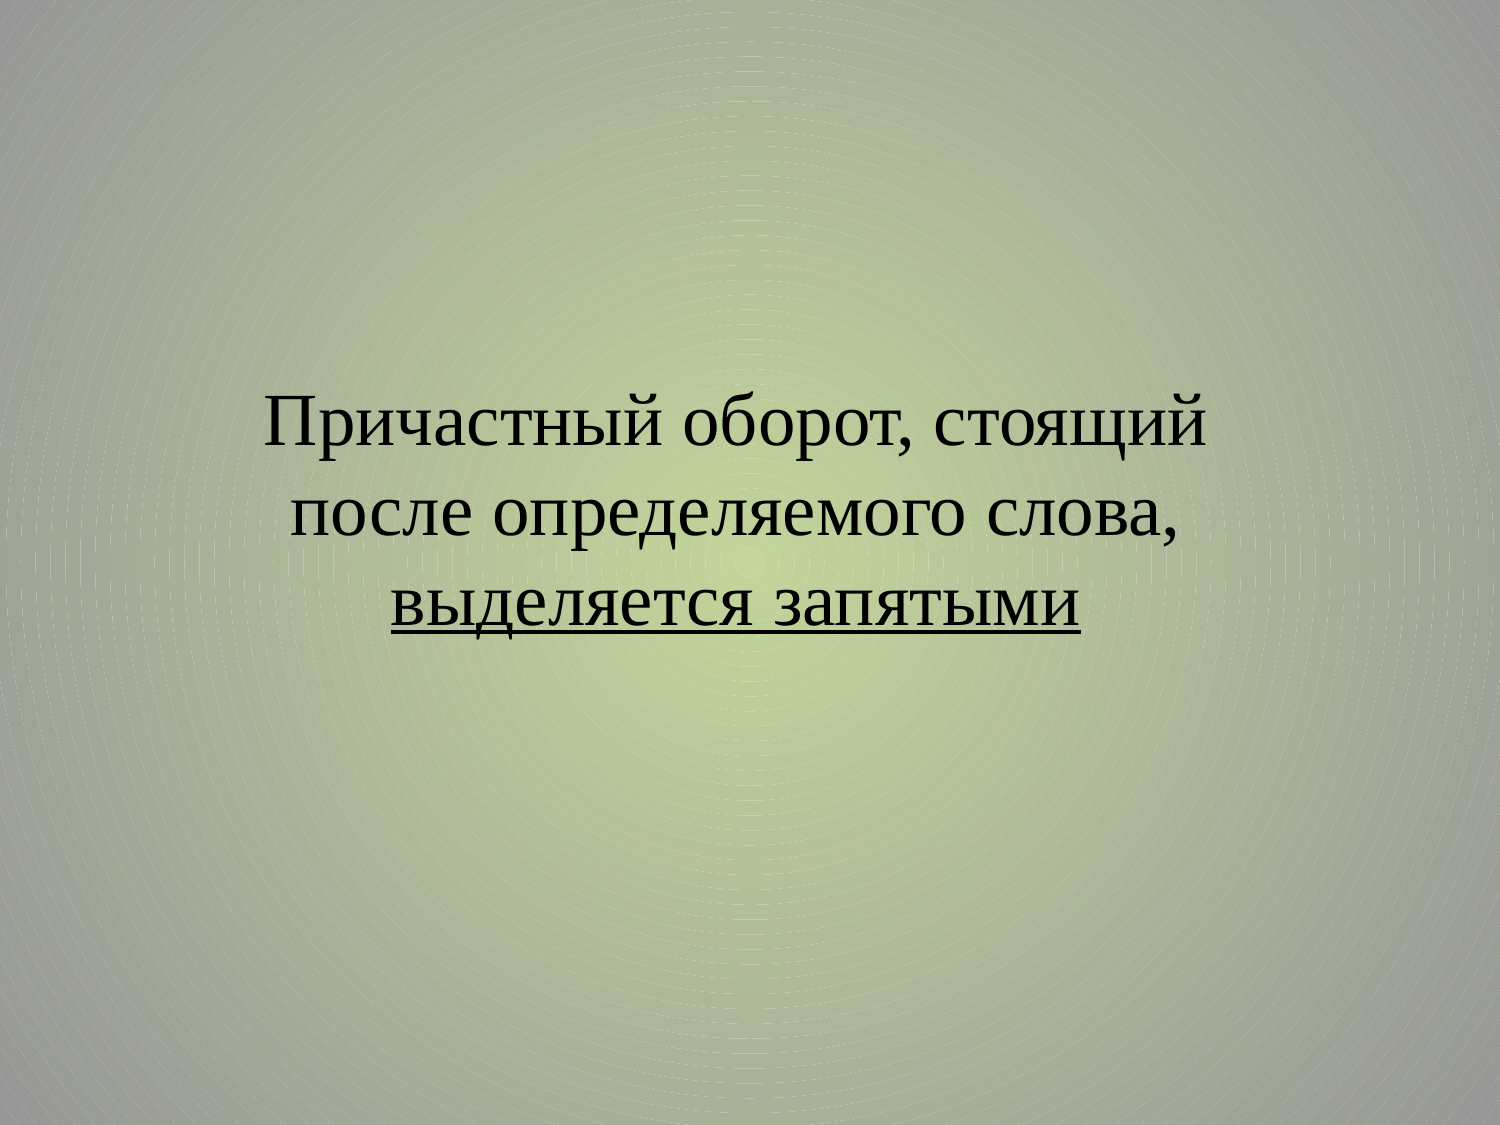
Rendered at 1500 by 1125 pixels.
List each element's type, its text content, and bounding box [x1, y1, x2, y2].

text_box Причастный оборот, стоящий после определяемого слова, выделяется запятыми [246, 363, 1227, 648]
